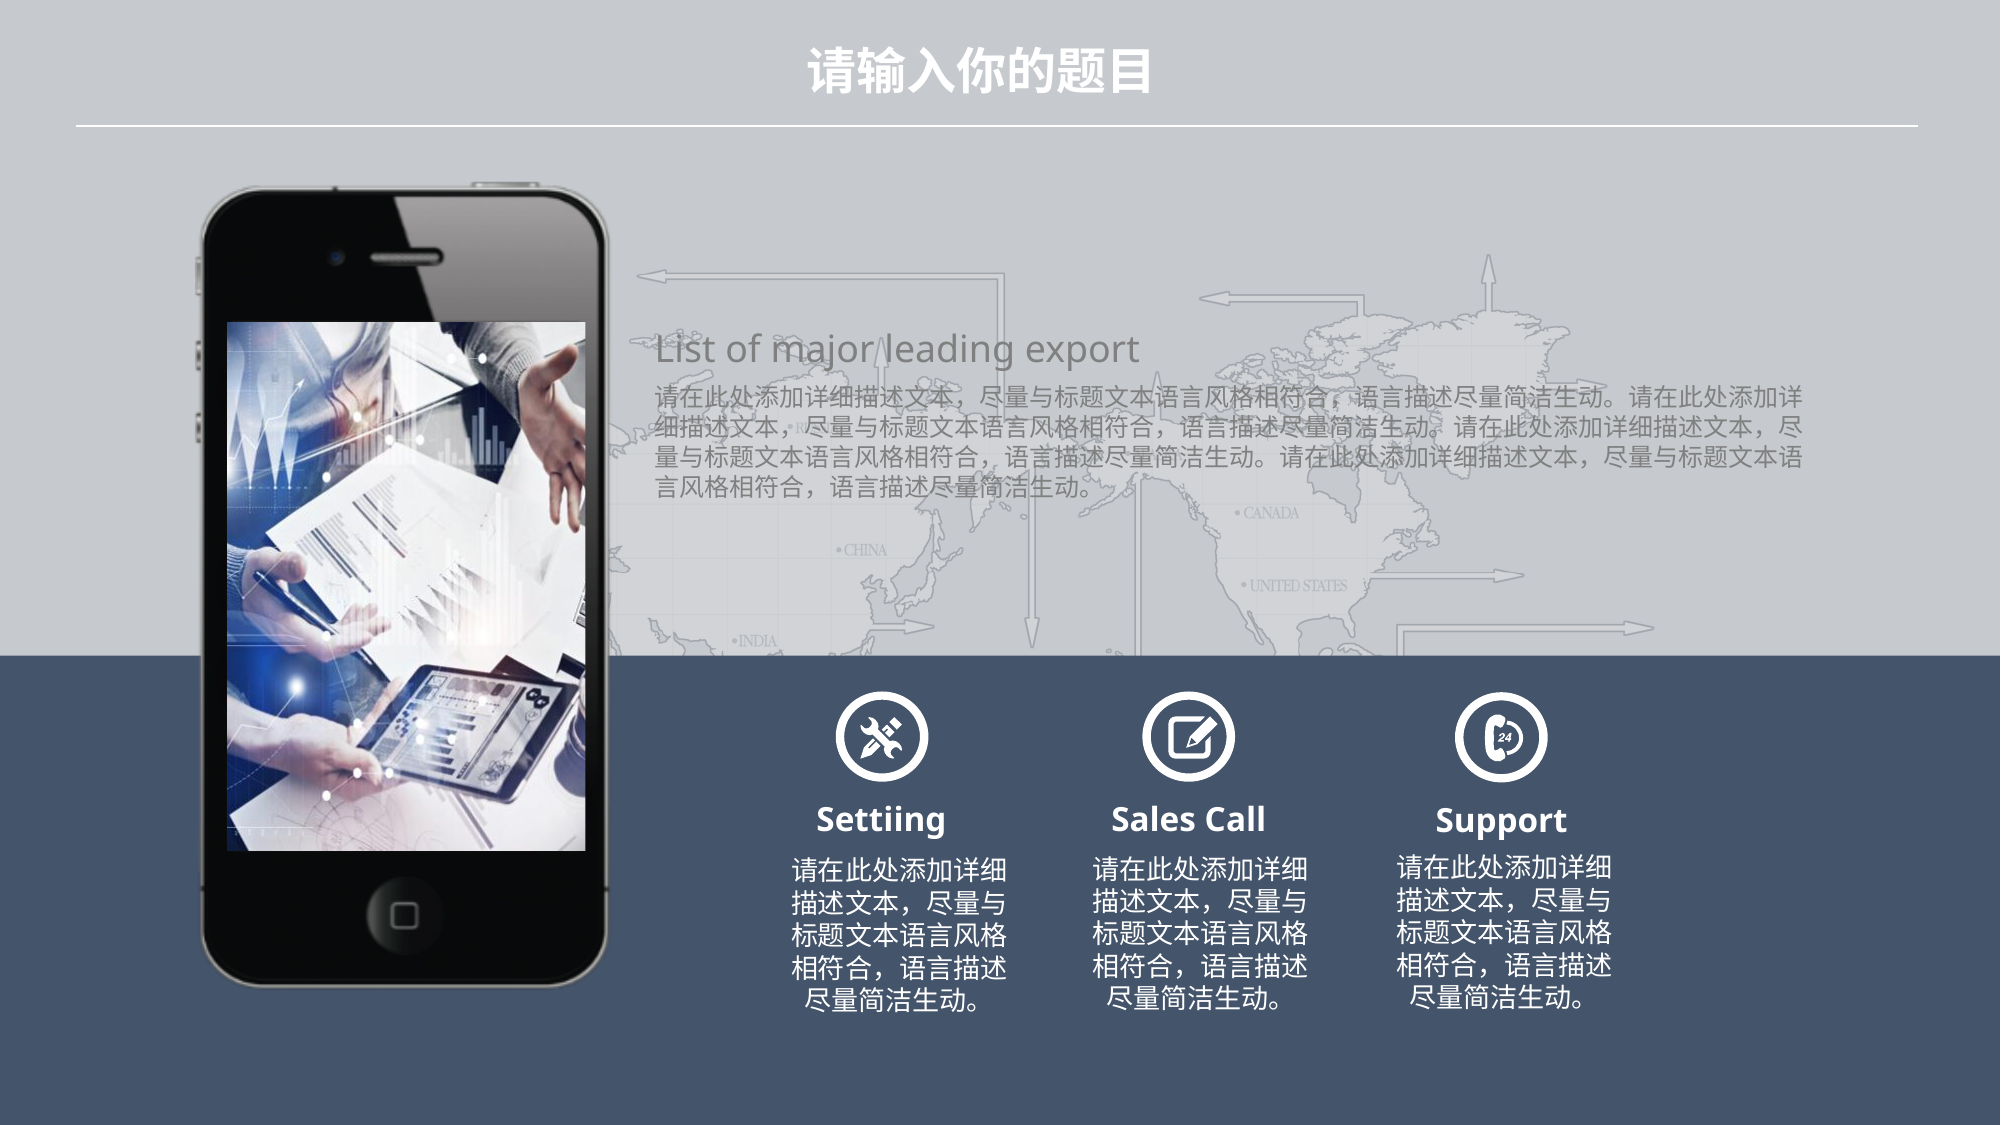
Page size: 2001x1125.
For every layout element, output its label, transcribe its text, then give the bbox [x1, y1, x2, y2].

text_box [0, 655, 2000, 1125]
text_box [835, 691, 929, 782]
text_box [183, 179, 630, 992]
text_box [1351, 791, 1652, 1023]
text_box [1454, 692, 1548, 783]
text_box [766, 790, 1032, 1026]
text_box List of major leading export [639, 317, 1218, 373]
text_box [1142, 691, 1236, 782]
text_box 请在此处添加详细描述文本，尽量与标题文本语言风格相符合，语言描述尽量简洁生动。请在此处添加详细描述文本，尽量与标题文本语言风格相符合，语言描述尽量简洁生动。请在此处添加详细描述文本，尽量与标题文本语言风格相符合，语言描述尽量简洁生动。请在此处添加详细描述文本，尽量与标题文本语言风格相符合，语言描述尽量简洁生动。 [639, 373, 1828, 509]
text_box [1075, 791, 1327, 1024]
